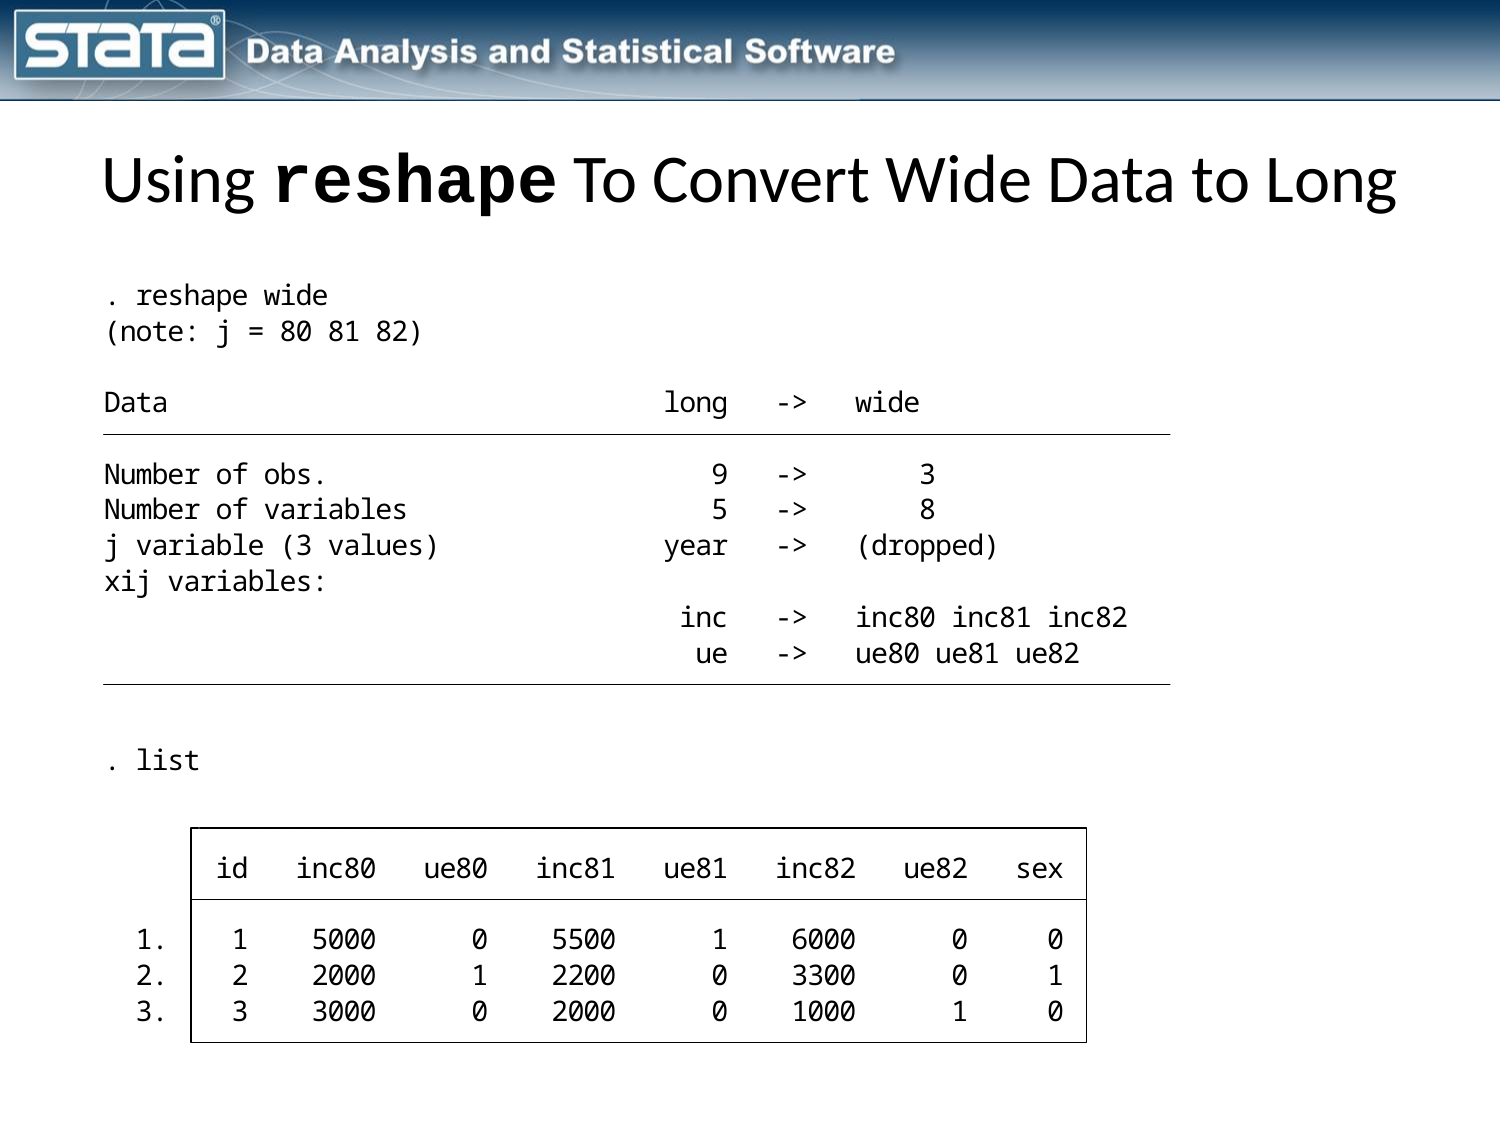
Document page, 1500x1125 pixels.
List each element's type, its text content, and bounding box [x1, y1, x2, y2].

picture [99, 274, 1171, 1063]
title Using reshape To Convert Wide Data to Long [0, 99, 1500, 250]
picture [0, 0, 1500, 99]
